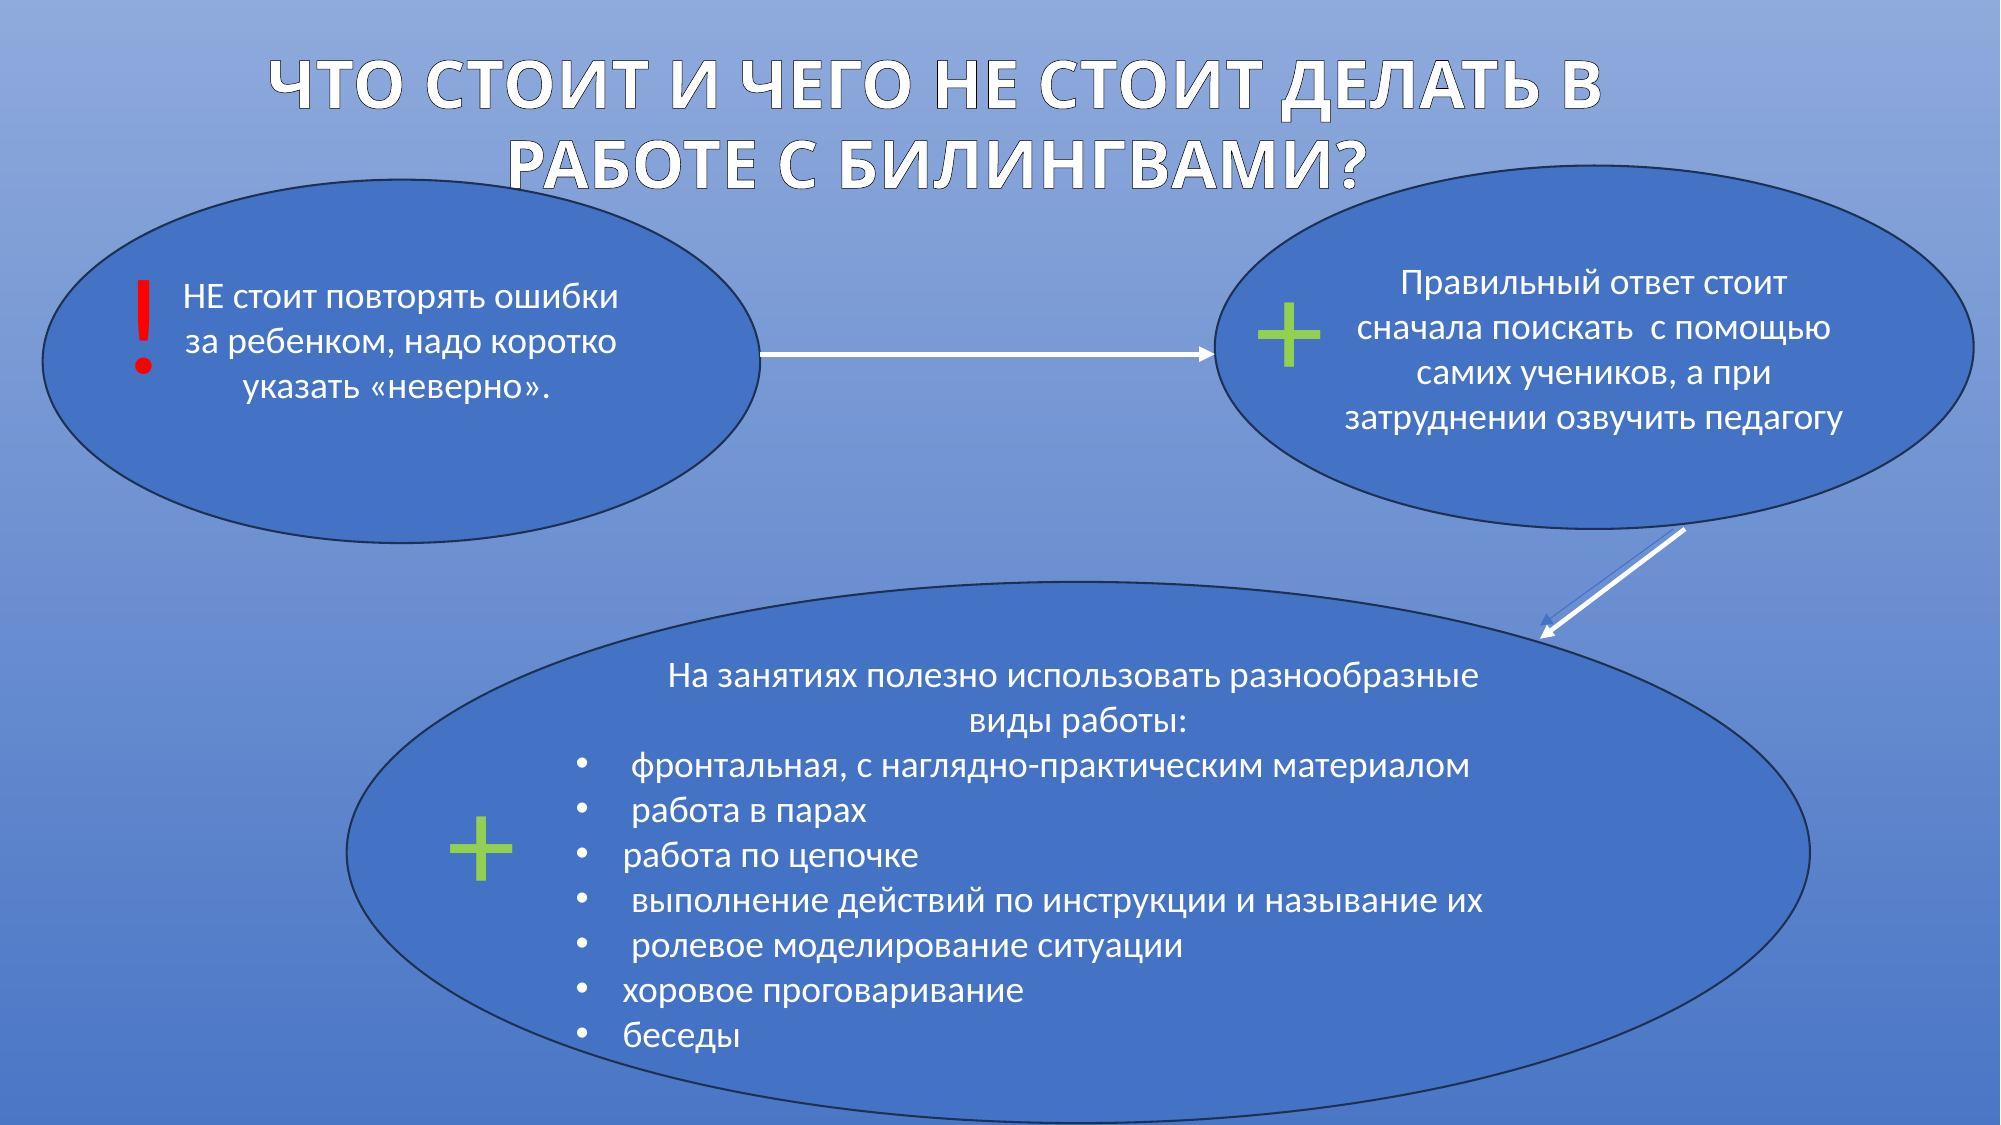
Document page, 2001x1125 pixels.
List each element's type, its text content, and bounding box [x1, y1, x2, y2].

text_box НЕ стоит повторять ошибки за ребенком, надо коротко указать «неверно». [41, 178, 762, 545]
text_box ЧТО СТОИТ И ЧЕГО НЕ СТОИТ ДЕЛАТЬ В РАБОТЕ С БИЛИНГВАМИ? [168, 34, 1703, 345]
text_box На занятиях полезно использовать разнообразные виды работы: фронтальная, с наглядно-практическим материалом работа в парах работа по цепочке выполнение действий по инструкции и называние их ролевое моделирование ситуации хоровое проговаривание беседы [345, 580, 1812, 1125]
text_box + [432, 747, 549, 928]
text_box Правильный ответ стоит сначала поискать с помощью самих учеников, а при затруднении озвучить педагогу [1213, 164, 1975, 529]
text_box ! [107, 228, 169, 409]
text_box + [1241, 233, 1303, 414]
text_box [1539, 528, 1685, 639]
